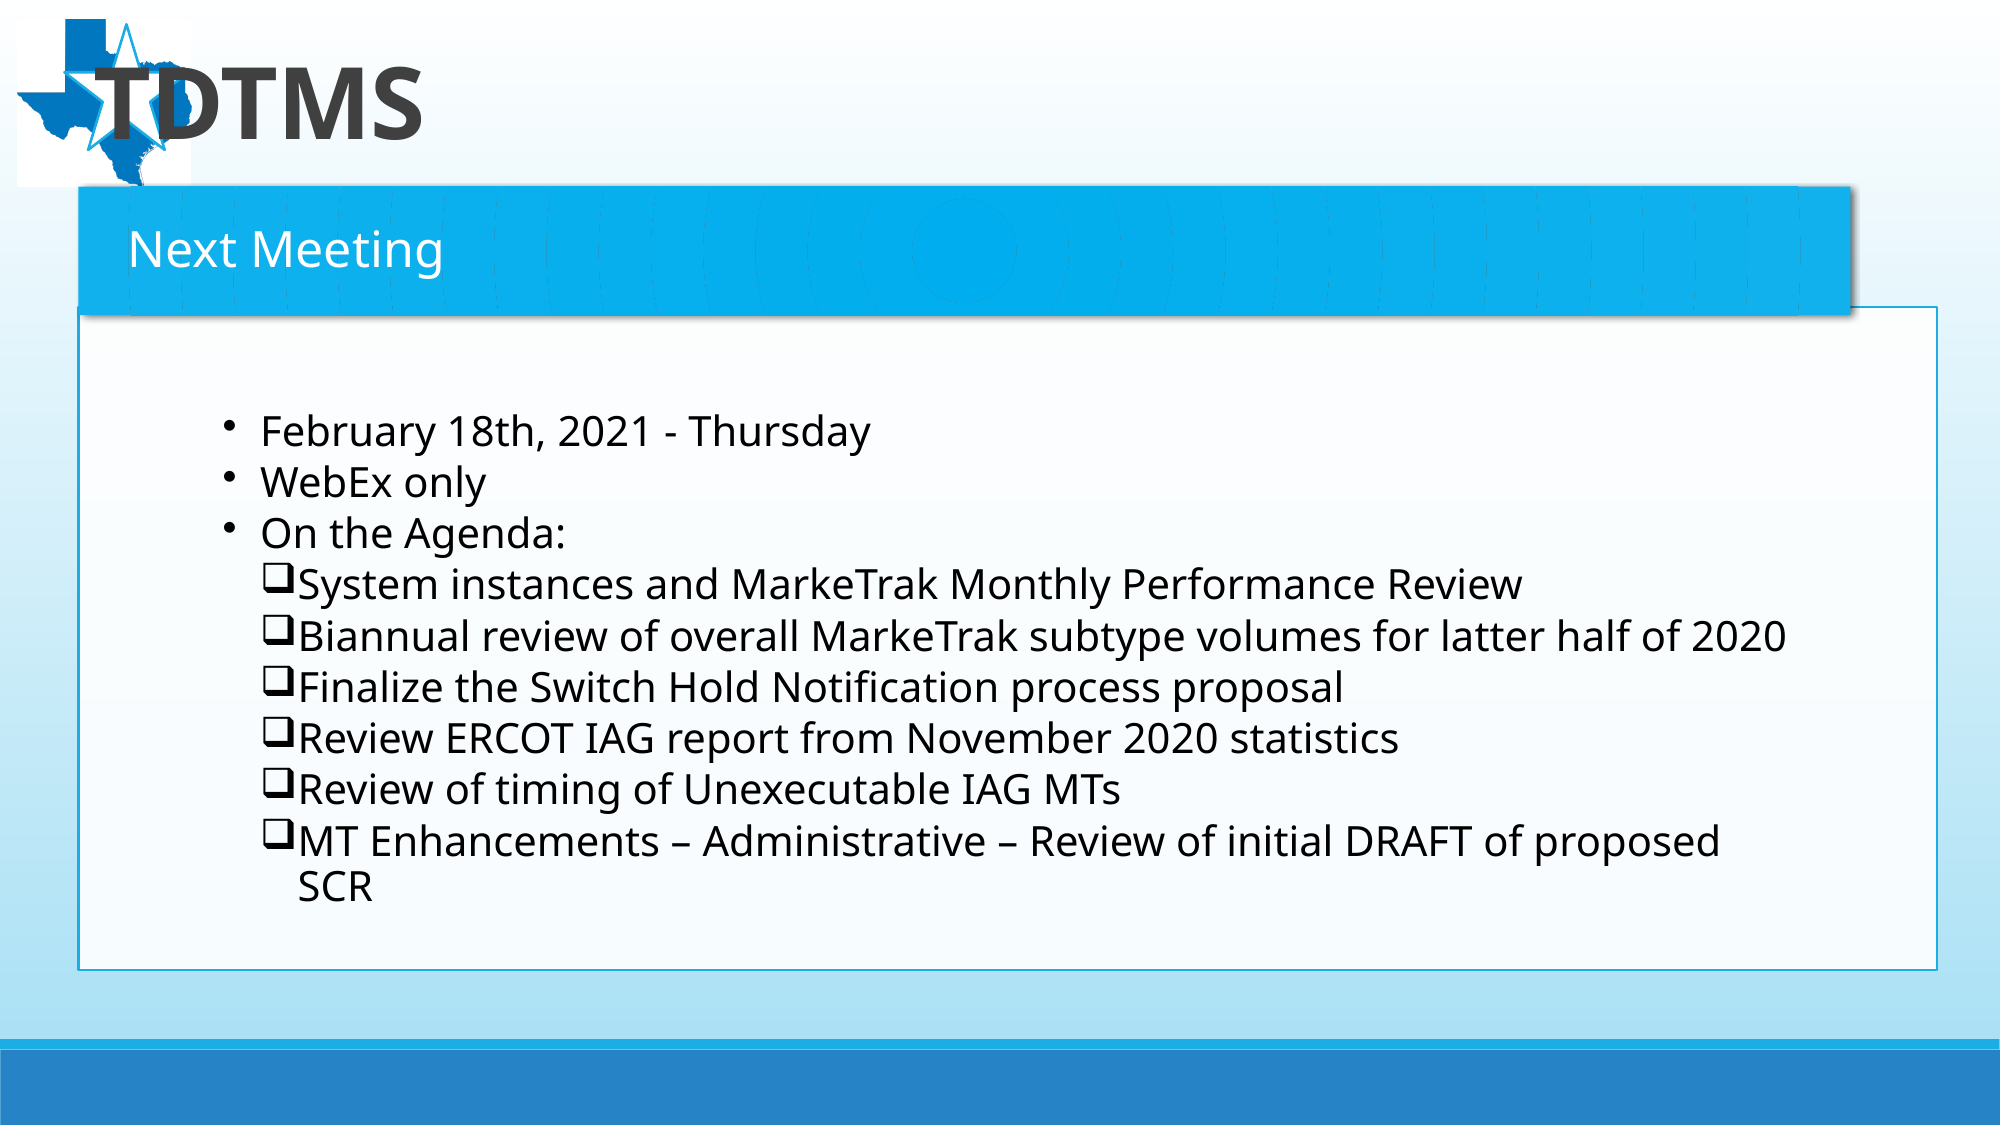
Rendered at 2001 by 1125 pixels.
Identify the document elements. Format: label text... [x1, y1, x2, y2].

title TDTMS [199, 24, 1802, 168]
picture [16, 19, 192, 188]
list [77, 186, 1938, 988]
